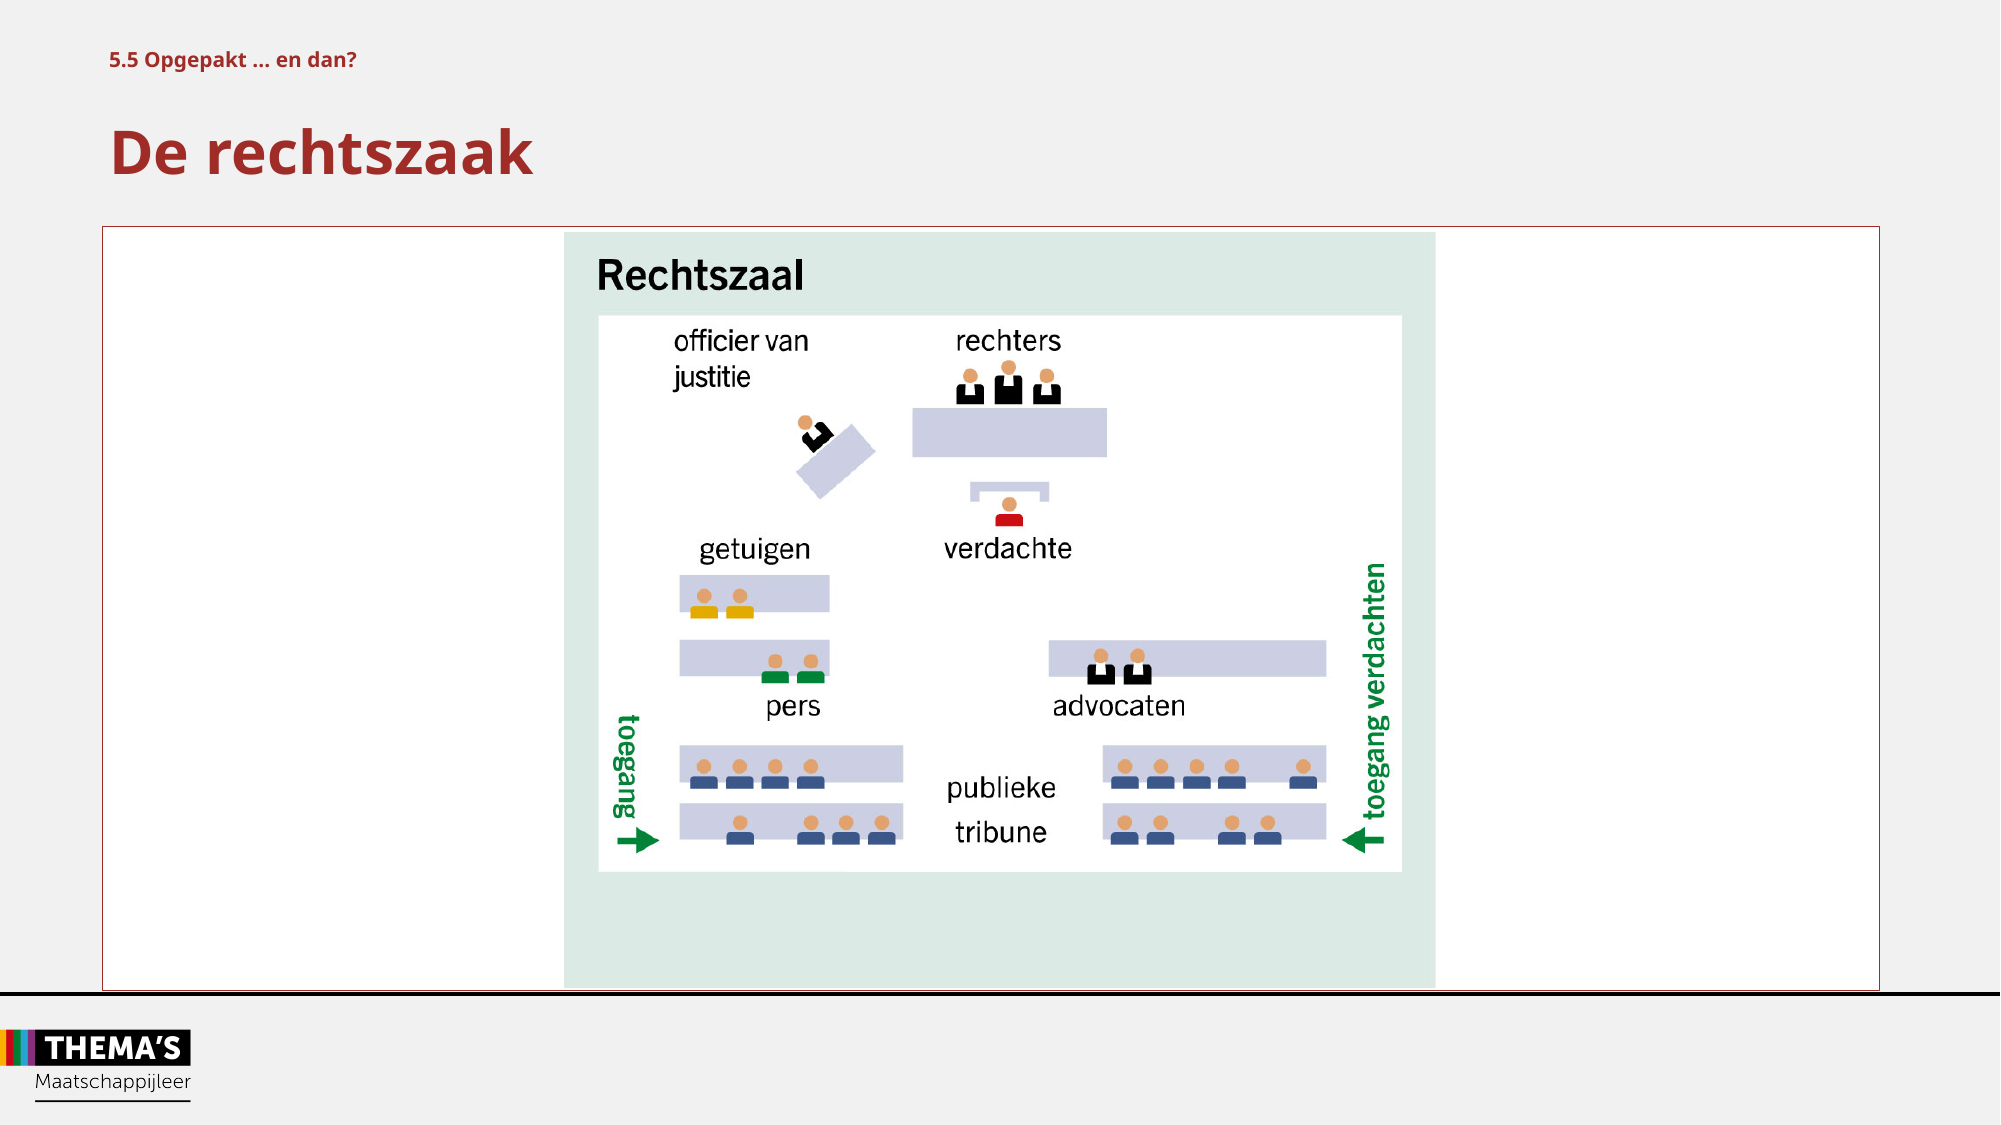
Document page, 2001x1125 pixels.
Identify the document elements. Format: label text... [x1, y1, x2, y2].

list 5.5 Opgepakt ... en dan? [94, 33, 941, 88]
list De rechtszaak [94, 114, 1879, 205]
list [102, 226, 1880, 991]
picture [564, 232, 1436, 988]
picture [0, 993, 203, 1125]
